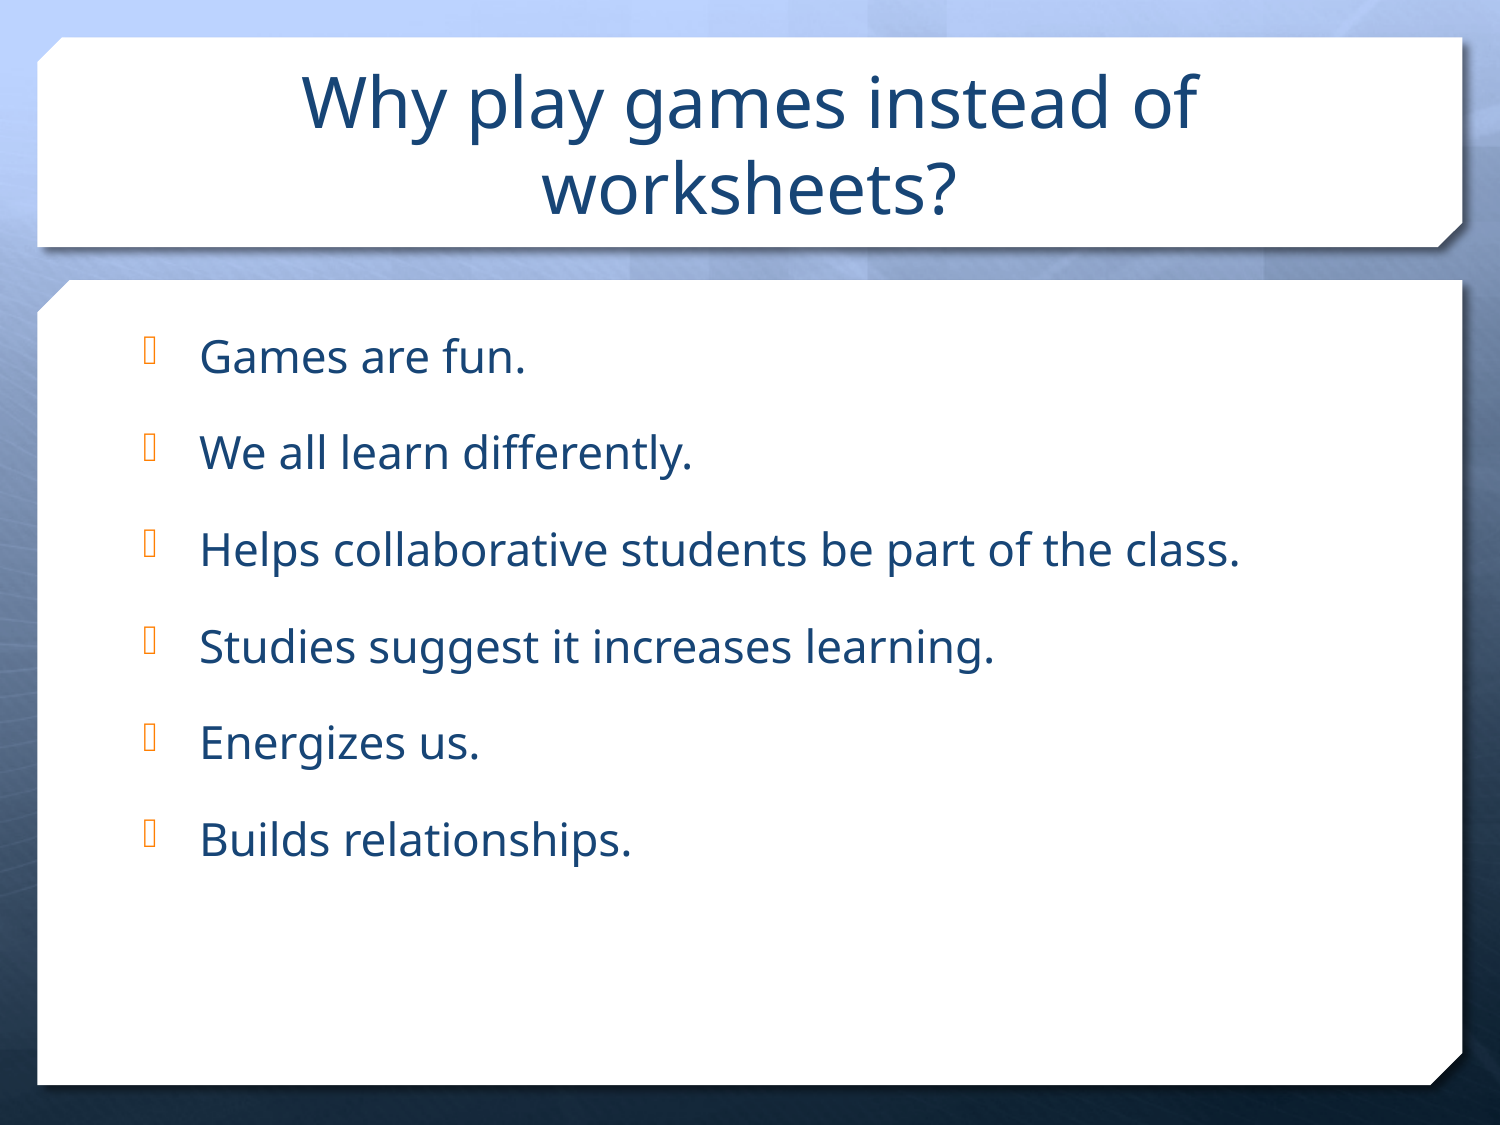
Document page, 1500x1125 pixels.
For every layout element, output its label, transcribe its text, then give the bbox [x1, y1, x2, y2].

title Why play games instead of worksheets? [127, 48, 1372, 236]
list Games are fun. We all learn differently. Helps collaborative students be part of the class. Studies suggest it increases learning. Energizes us. Builds relationships. [127, 319, 1372, 978]
